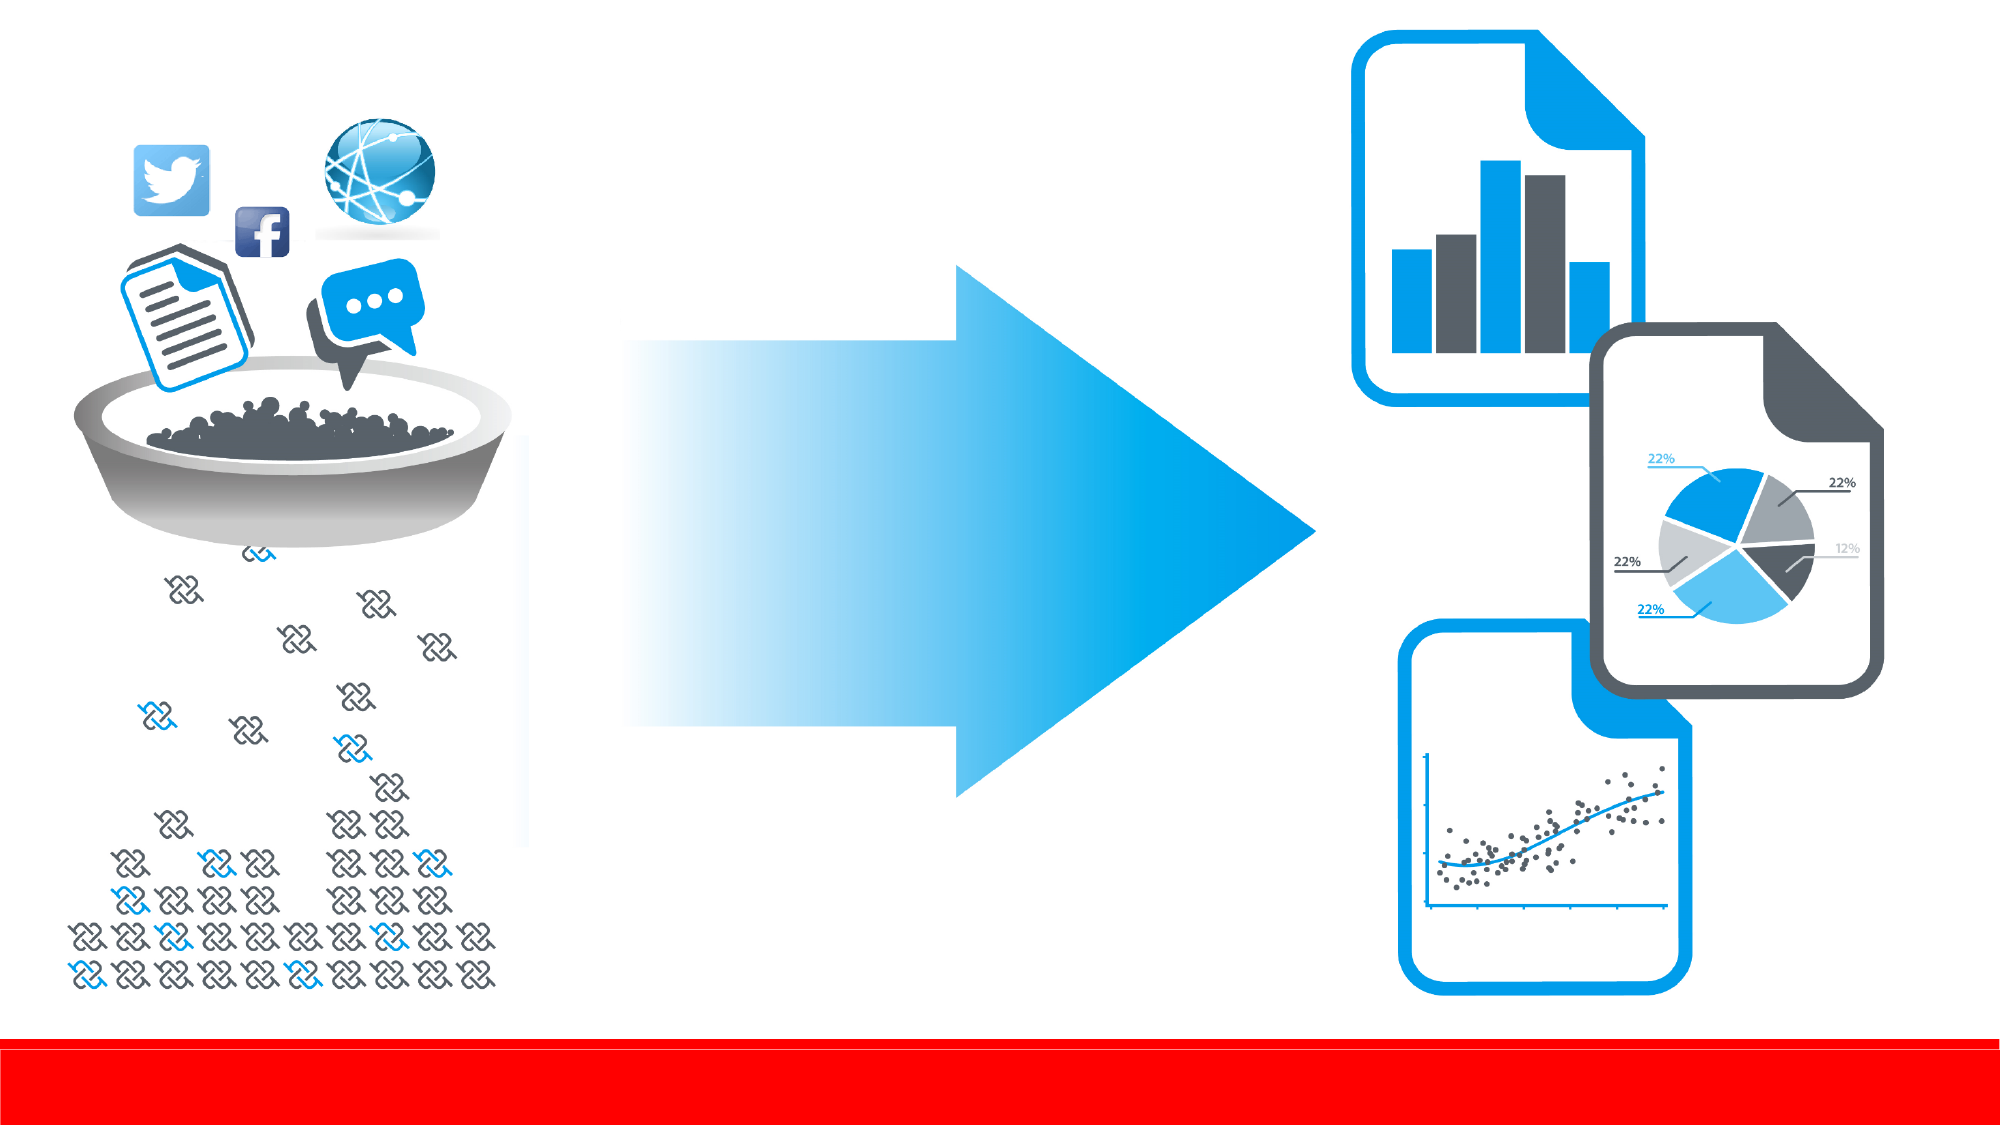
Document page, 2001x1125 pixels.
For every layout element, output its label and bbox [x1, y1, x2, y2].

picture [34, 84, 530, 1014]
picture [596, 0, 1919, 1037]
